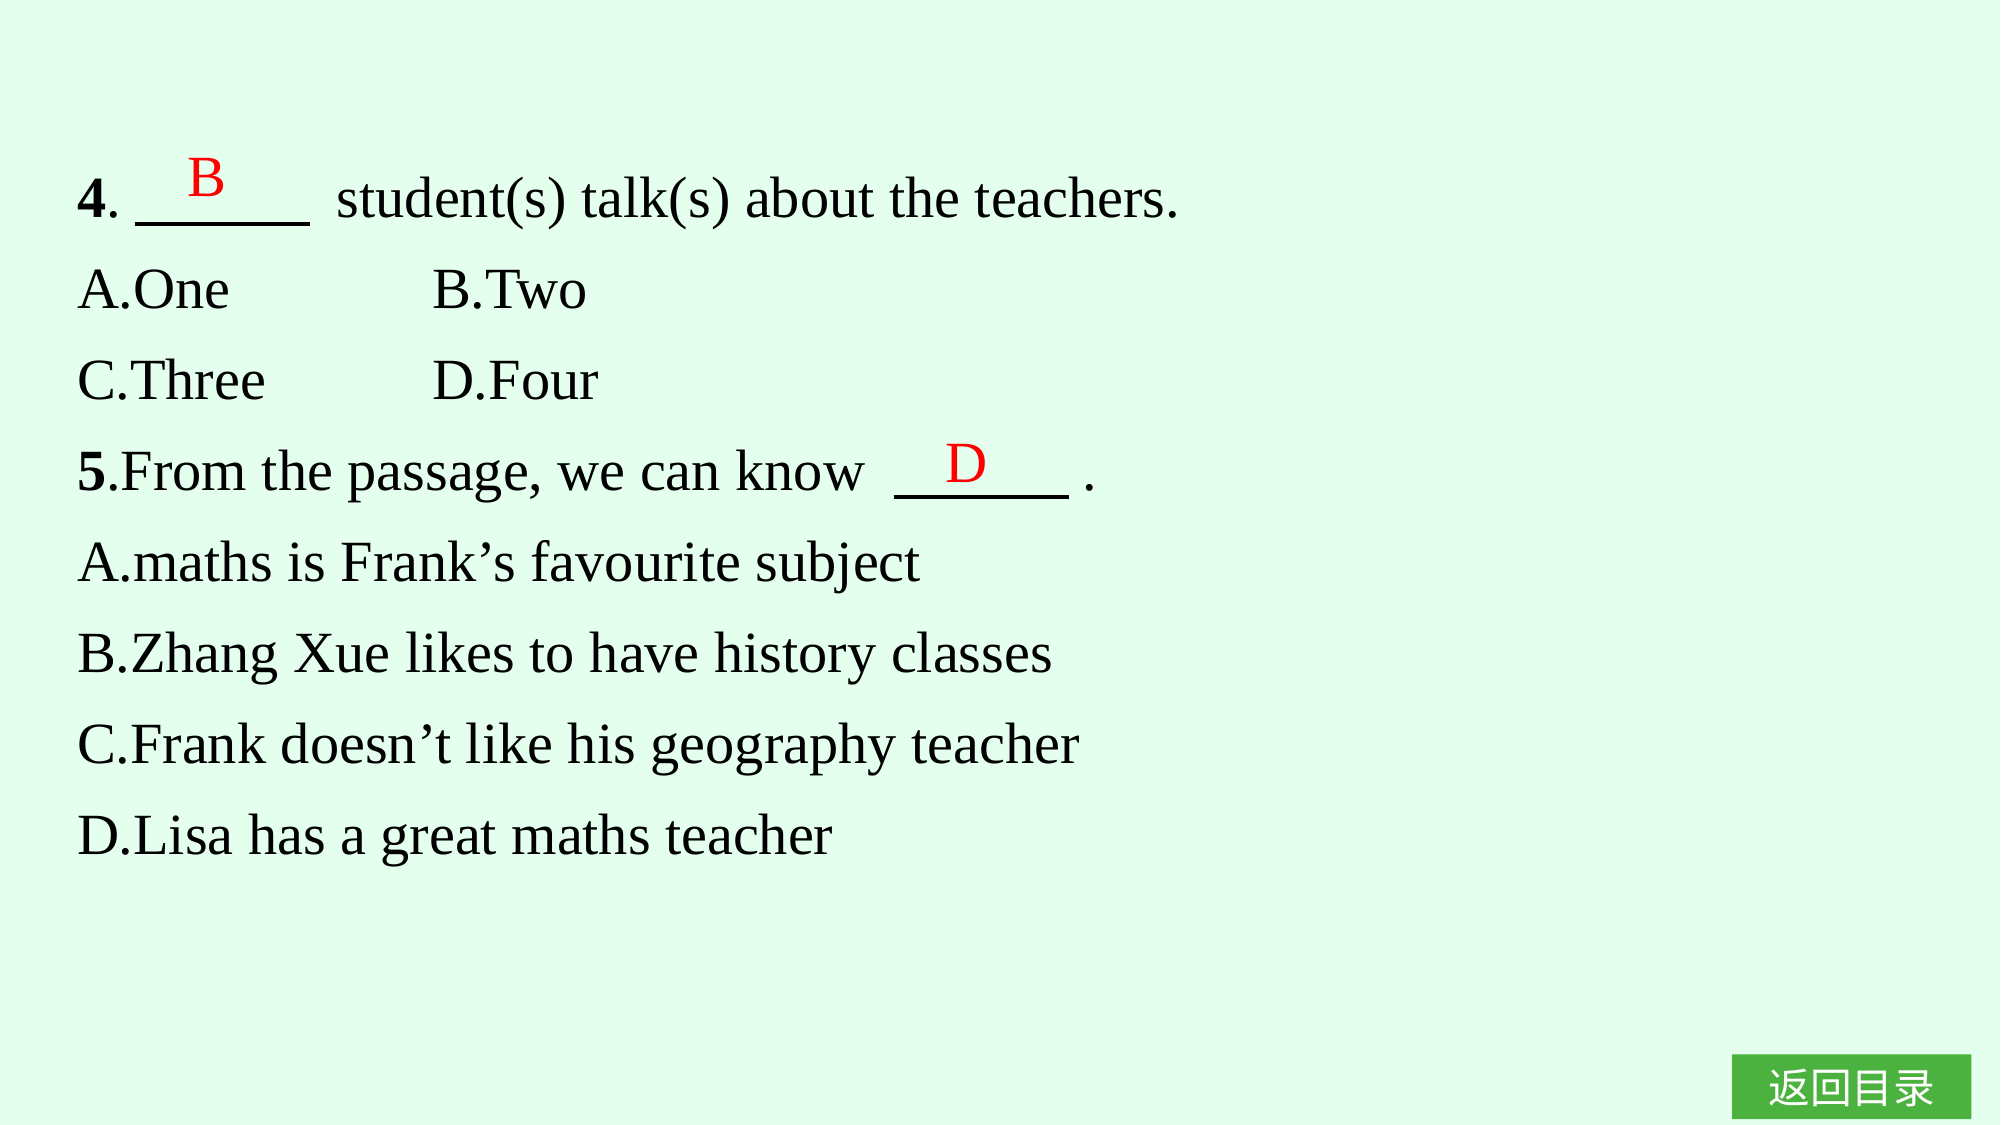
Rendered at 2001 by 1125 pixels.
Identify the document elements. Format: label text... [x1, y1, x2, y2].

text_box D [931, 416, 1003, 502]
text_box 4. student(s) talk(s) about the teachers. A.One B.Two C.Three D.Four 5.From the passage, we can know . A.maths is Frank’s favourite subject B.Zhang Xue likes to have history classes C.Frank doesn’t like his geography teacher D.Lisa has a great maths teacher [62, 130, 1938, 874]
text_box B [173, 130, 242, 216]
